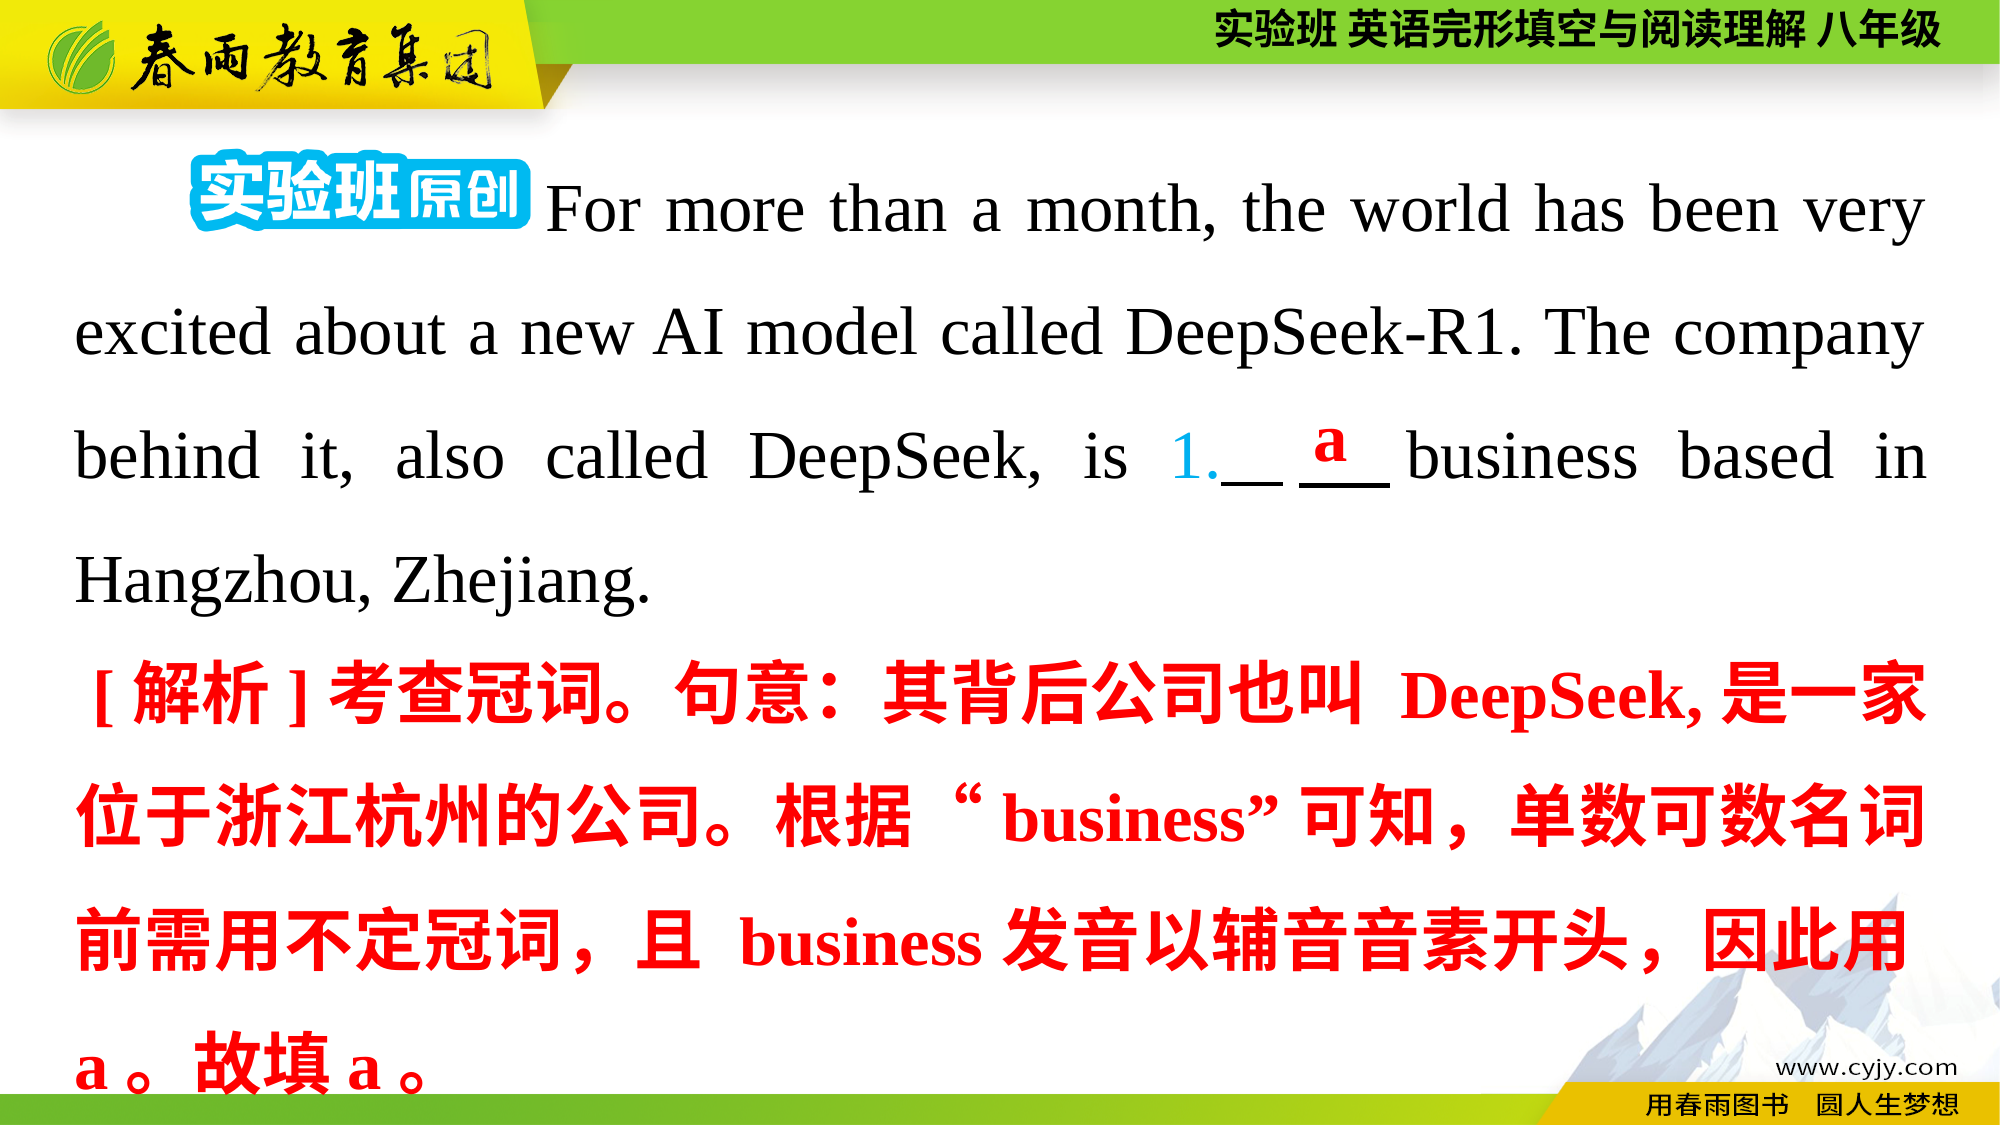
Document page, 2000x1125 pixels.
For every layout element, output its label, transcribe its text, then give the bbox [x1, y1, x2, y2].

text_box a [1298, 385, 1364, 483]
picture [0, 0, 2000, 1125]
text_box [解析]考查冠词。句意：其背后公司也叫 DeepSeek,是一家位于浙江杭州的公司。根据“business”可知，单数可数名词前需用不定冠词，且 business发音以辅音音素开头，因此用a。故填a。 [59, 600, 1944, 1111]
list For more than a month, the world has been very excited about a new AI model called DeepSeek-R1. The company behind it, also called DeepSeek, is 1. ，business based in Hangzhou, Zhejiang. [59, 113, 1944, 600]
